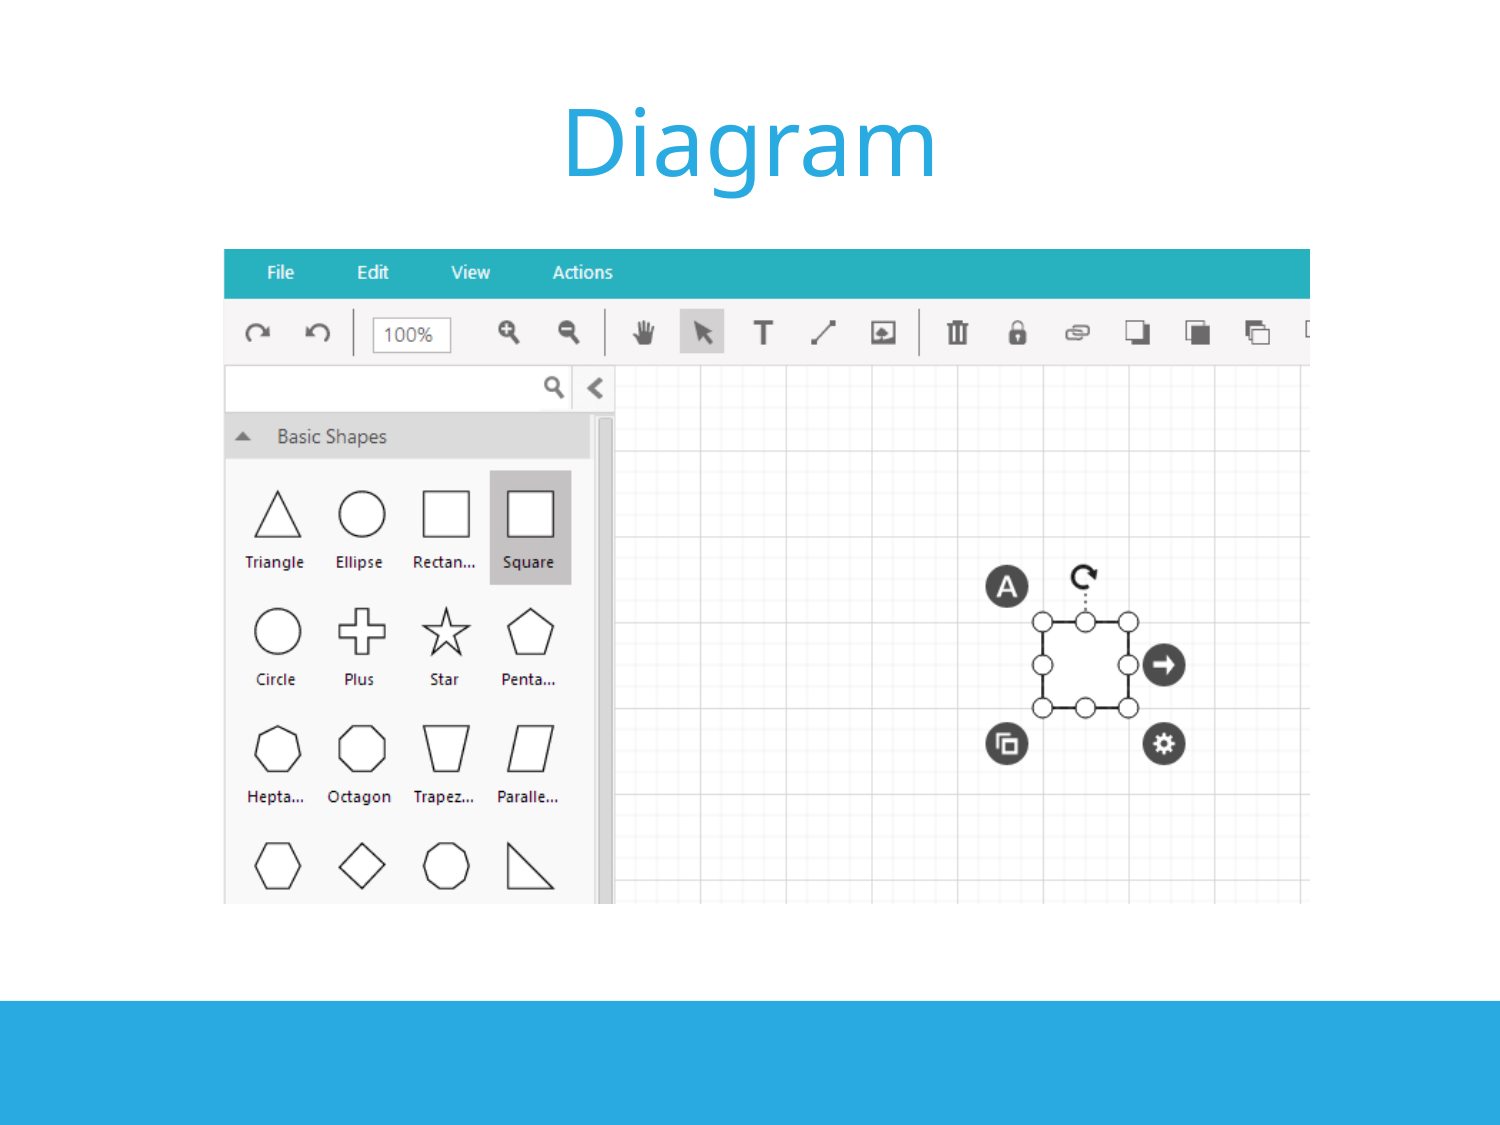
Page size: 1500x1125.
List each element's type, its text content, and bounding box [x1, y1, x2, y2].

text_box [0, 999, 1500, 1125]
picture [222, 249, 1311, 905]
title Diagram [75, 45, 1425, 233]
